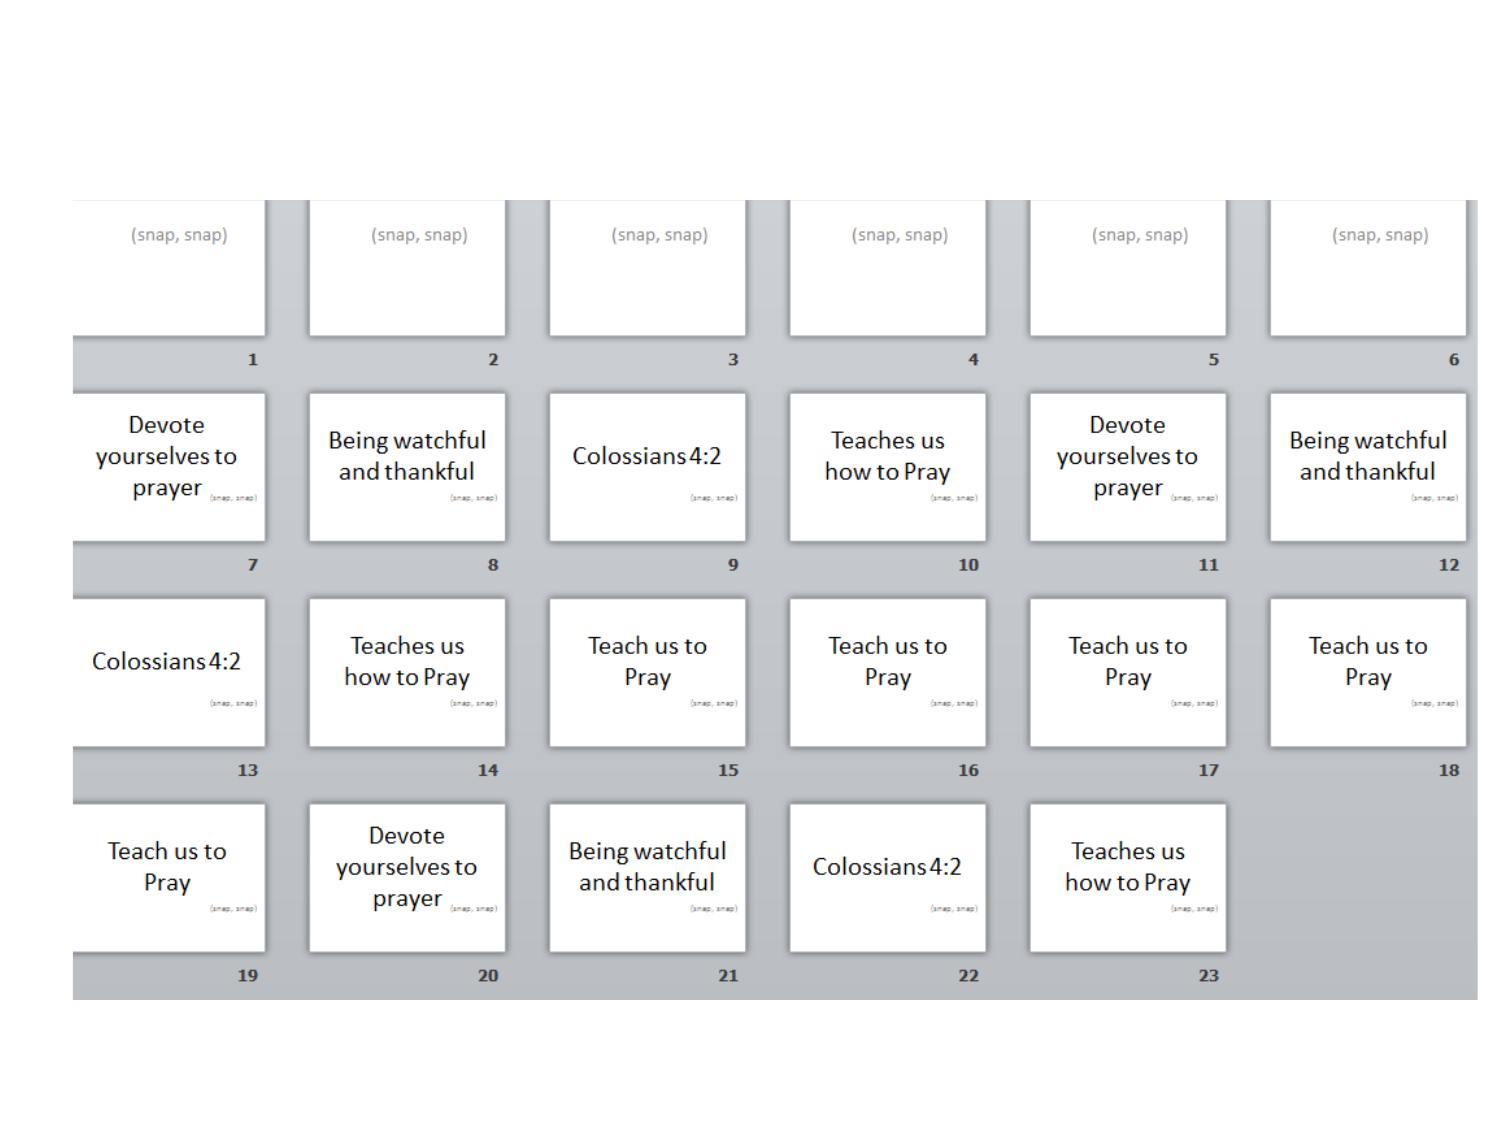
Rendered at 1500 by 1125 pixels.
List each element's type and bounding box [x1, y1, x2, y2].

picture [72, 199, 1478, 1001]
